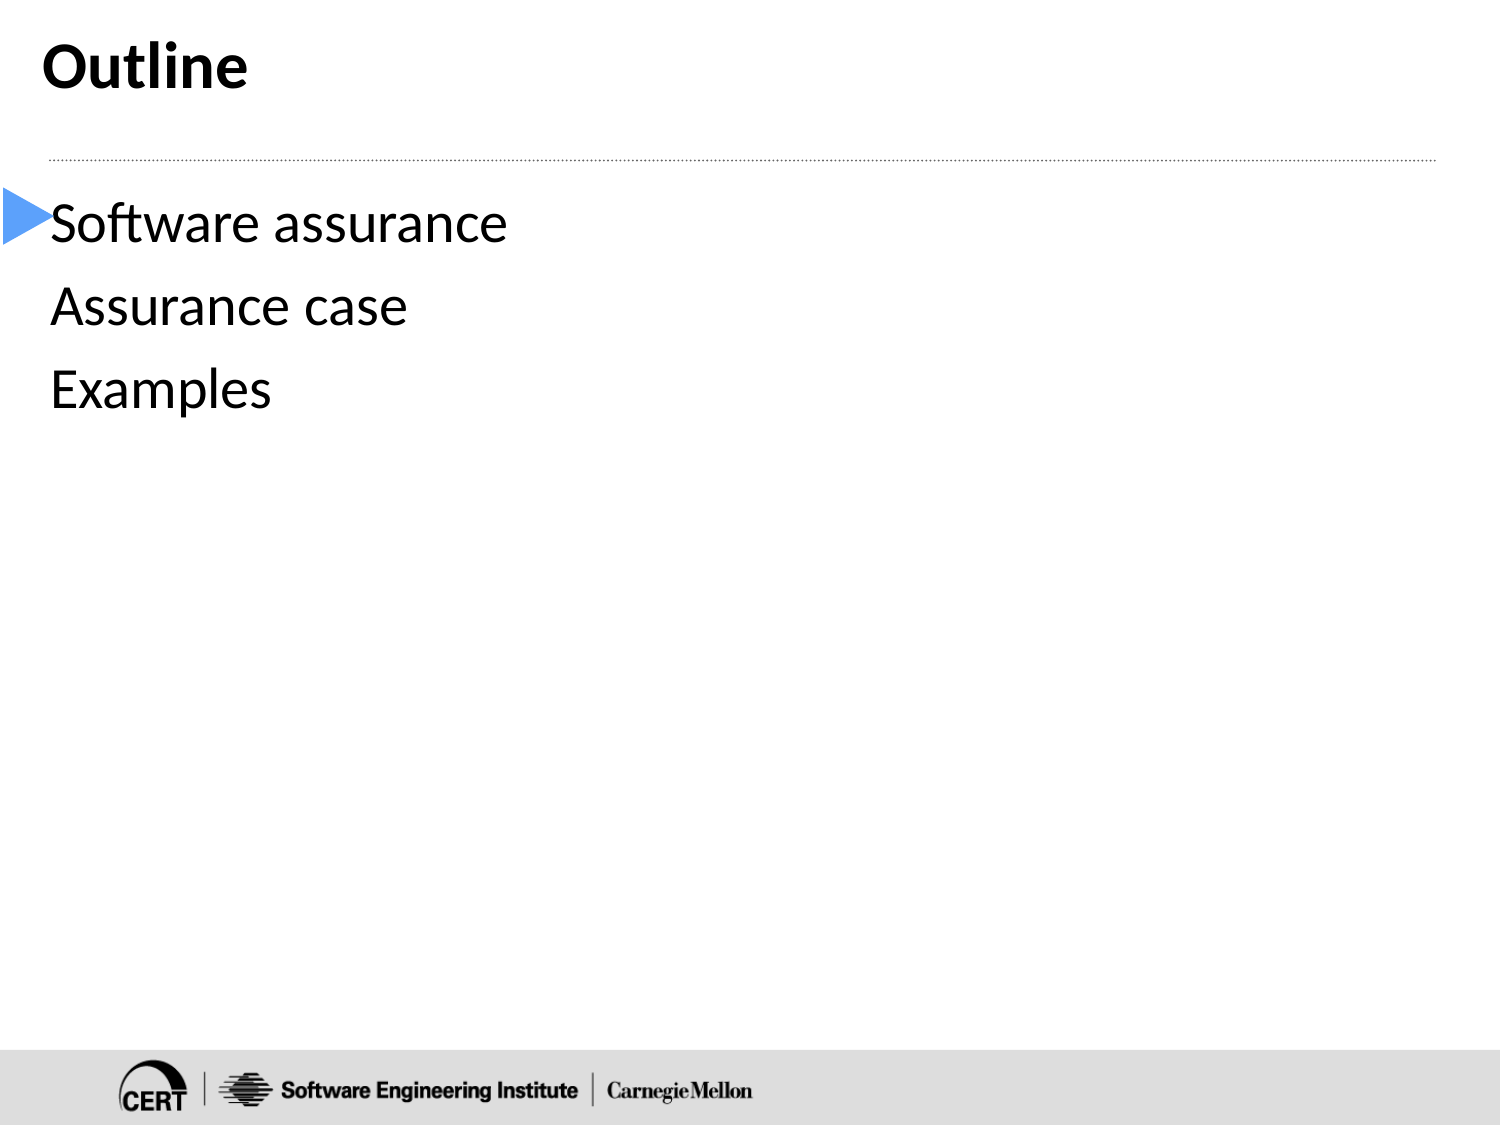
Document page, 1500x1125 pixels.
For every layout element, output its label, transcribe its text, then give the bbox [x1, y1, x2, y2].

picture [102, 1056, 765, 1117]
list Software assurance Assurance case Examples [49, 187, 1438, 1001]
text_box [3, 187, 55, 245]
title Outline [42, 37, 1434, 155]
